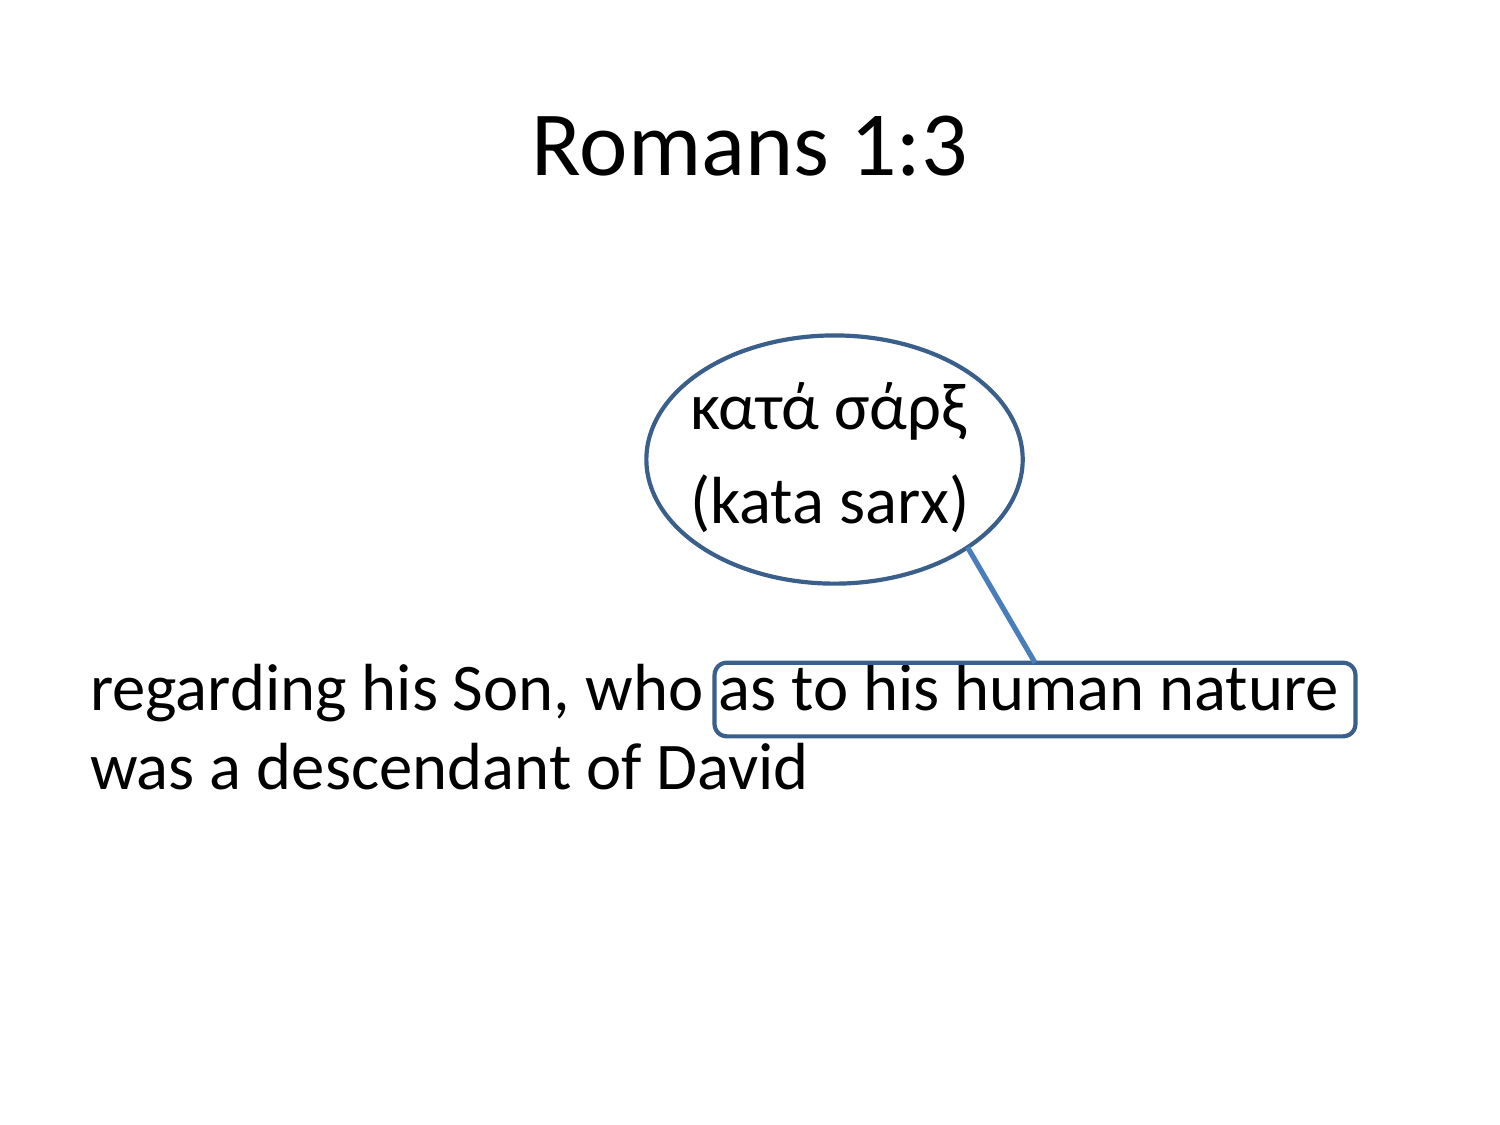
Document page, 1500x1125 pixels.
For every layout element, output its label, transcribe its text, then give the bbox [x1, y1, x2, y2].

list κατά σάρξ (kata sarx) regarding his Son, who as to his human nature was a descendant of David [75, 262, 1425, 1005]
title Romans 1:3 [75, 45, 1425, 233]
text_box [712, 660, 1358, 739]
text_box [644, 333, 1025, 586]
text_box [967, 546, 1036, 663]
